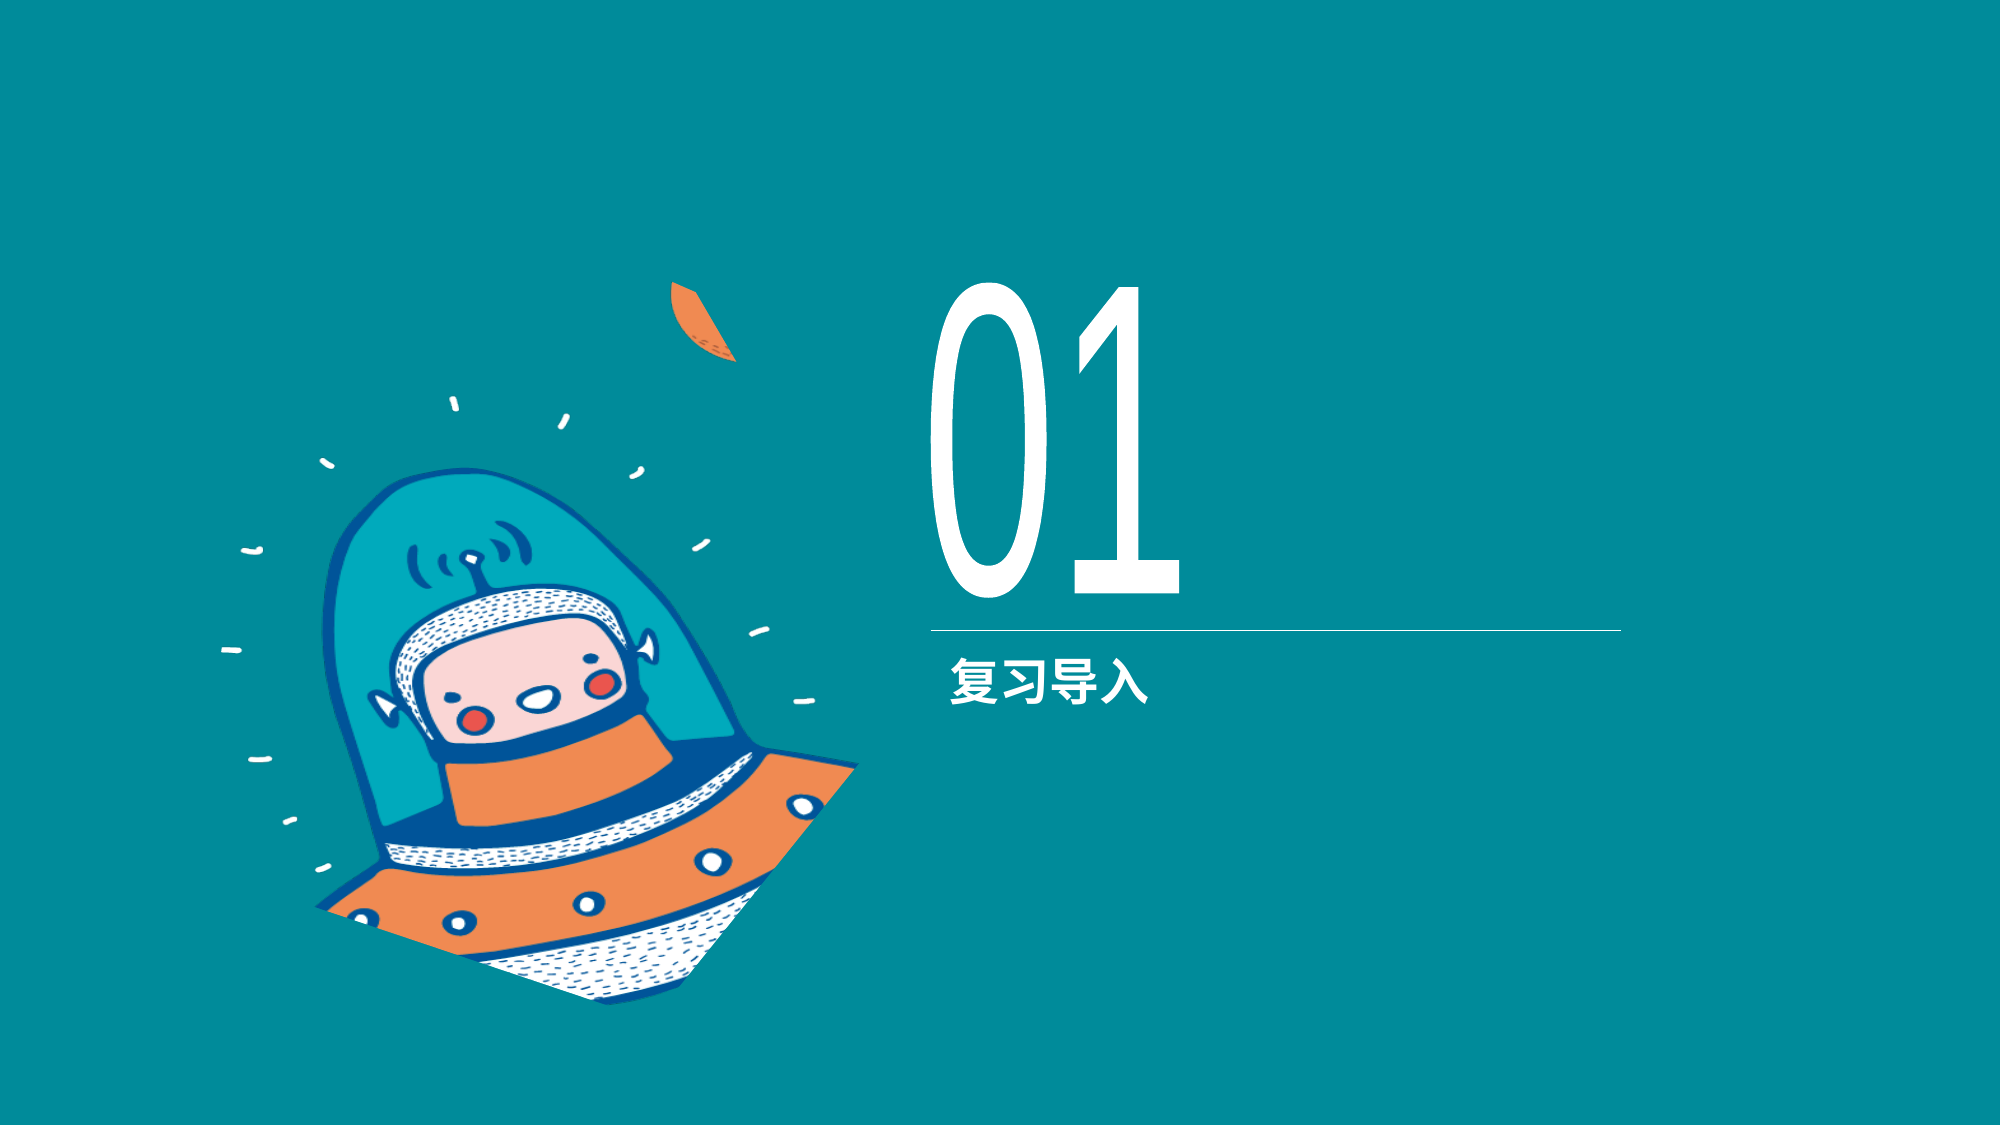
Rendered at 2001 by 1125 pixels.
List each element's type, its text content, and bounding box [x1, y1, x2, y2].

title 复习导入 [934, 630, 1698, 739]
picture [220, 189, 924, 1021]
